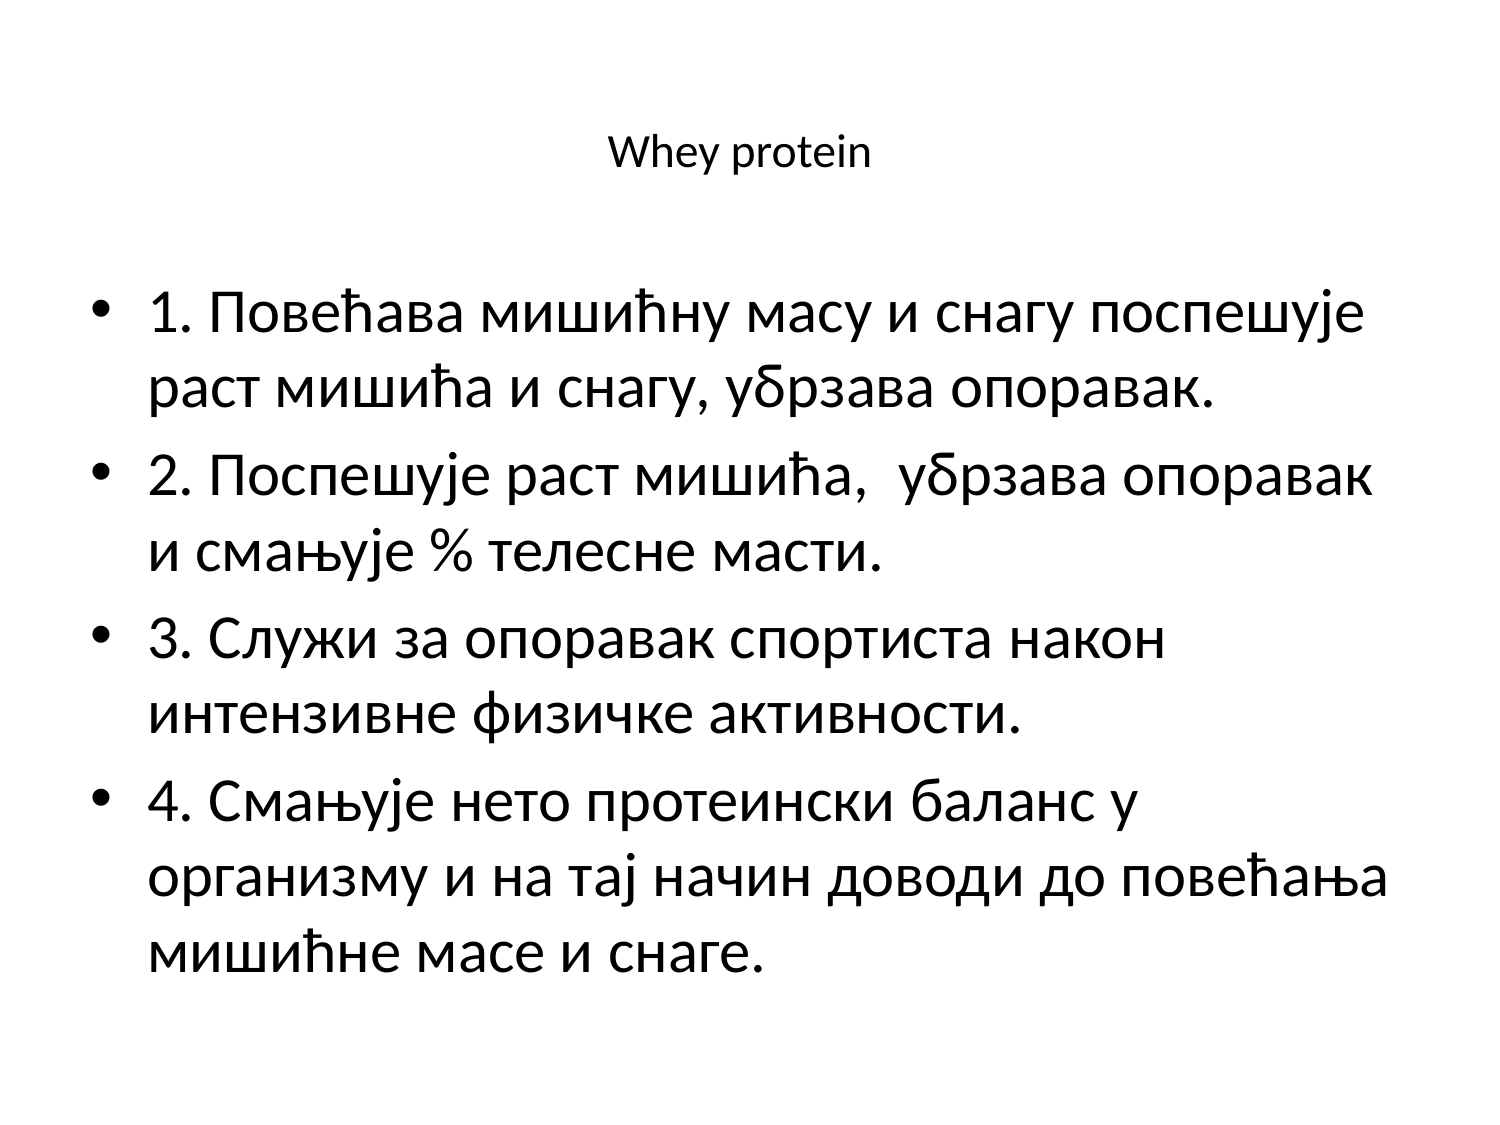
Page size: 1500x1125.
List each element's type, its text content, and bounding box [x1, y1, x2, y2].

title Whey protein [64, 54, 1415, 243]
list 1. Повећава мишићну масу и снагу поспешује раст мишића и снагу, убрзава опоравак. 2. Поспешује раст мишића, убрзава опоравак и смањује % телесне масти. 3. Служи за опоравак спортиста након интензивне физичке активности. 4. Смањује нето протеински баланс у организму и на тај начин доводи до повећања мишићне масе и снаге. [75, 262, 1425, 1005]
